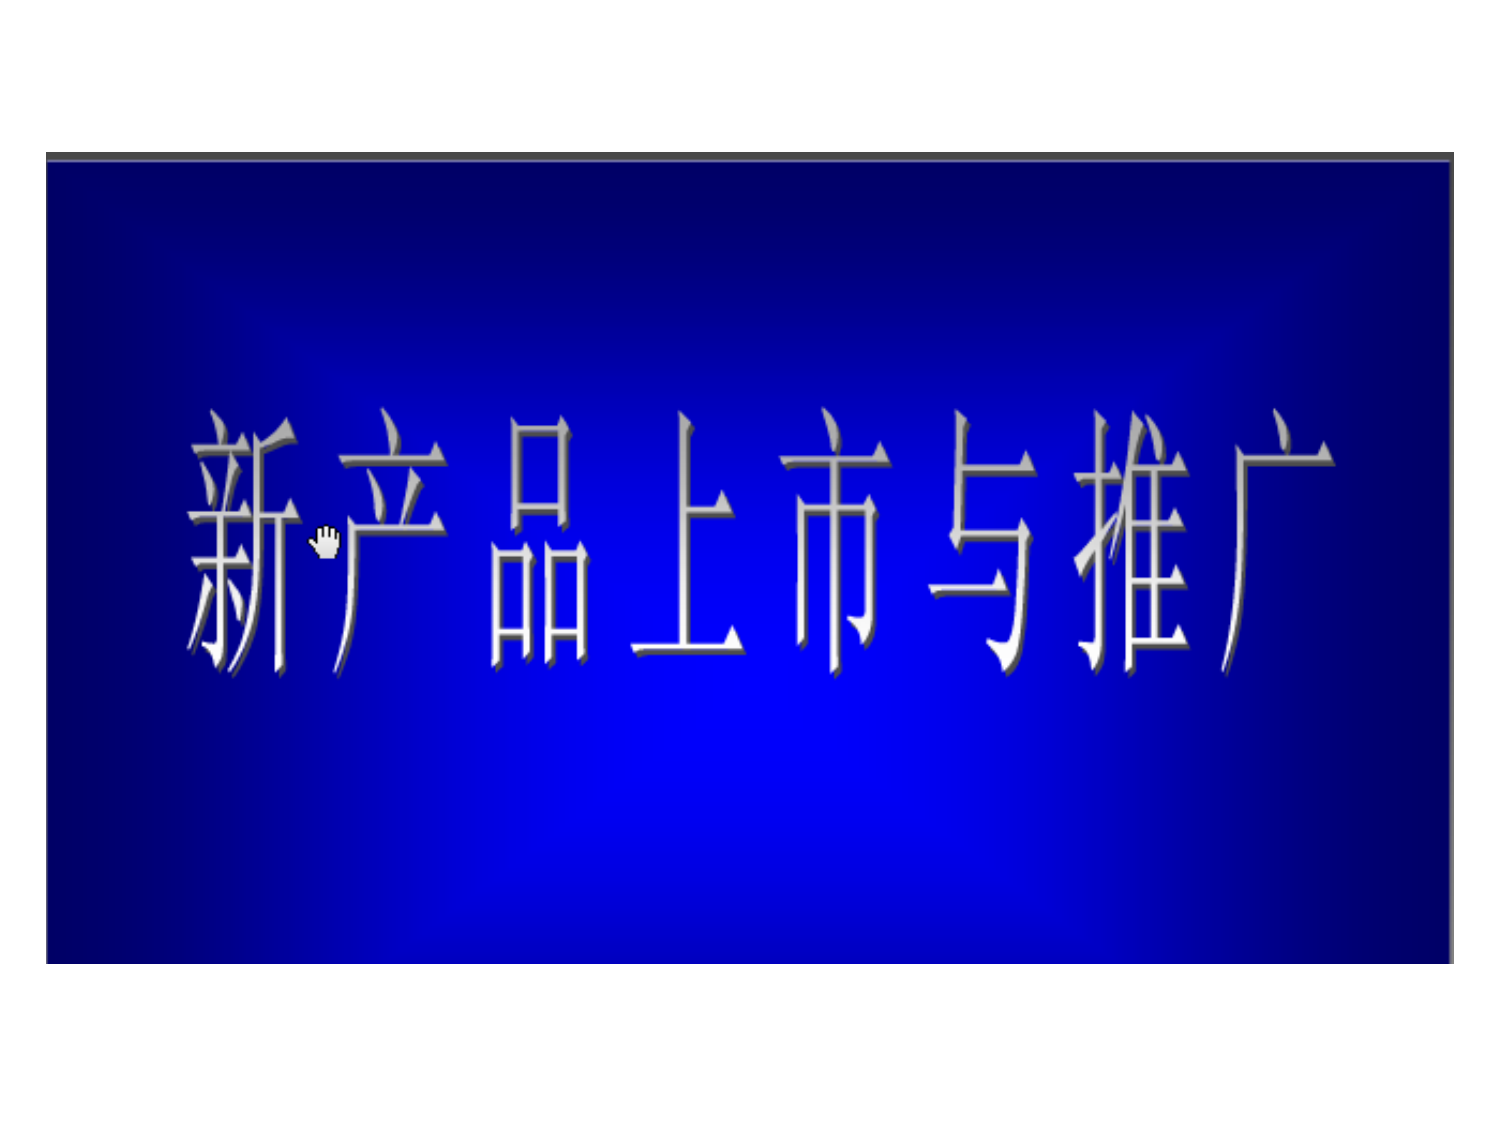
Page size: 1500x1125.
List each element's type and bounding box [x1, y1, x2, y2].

picture [46, 152, 1455, 965]
